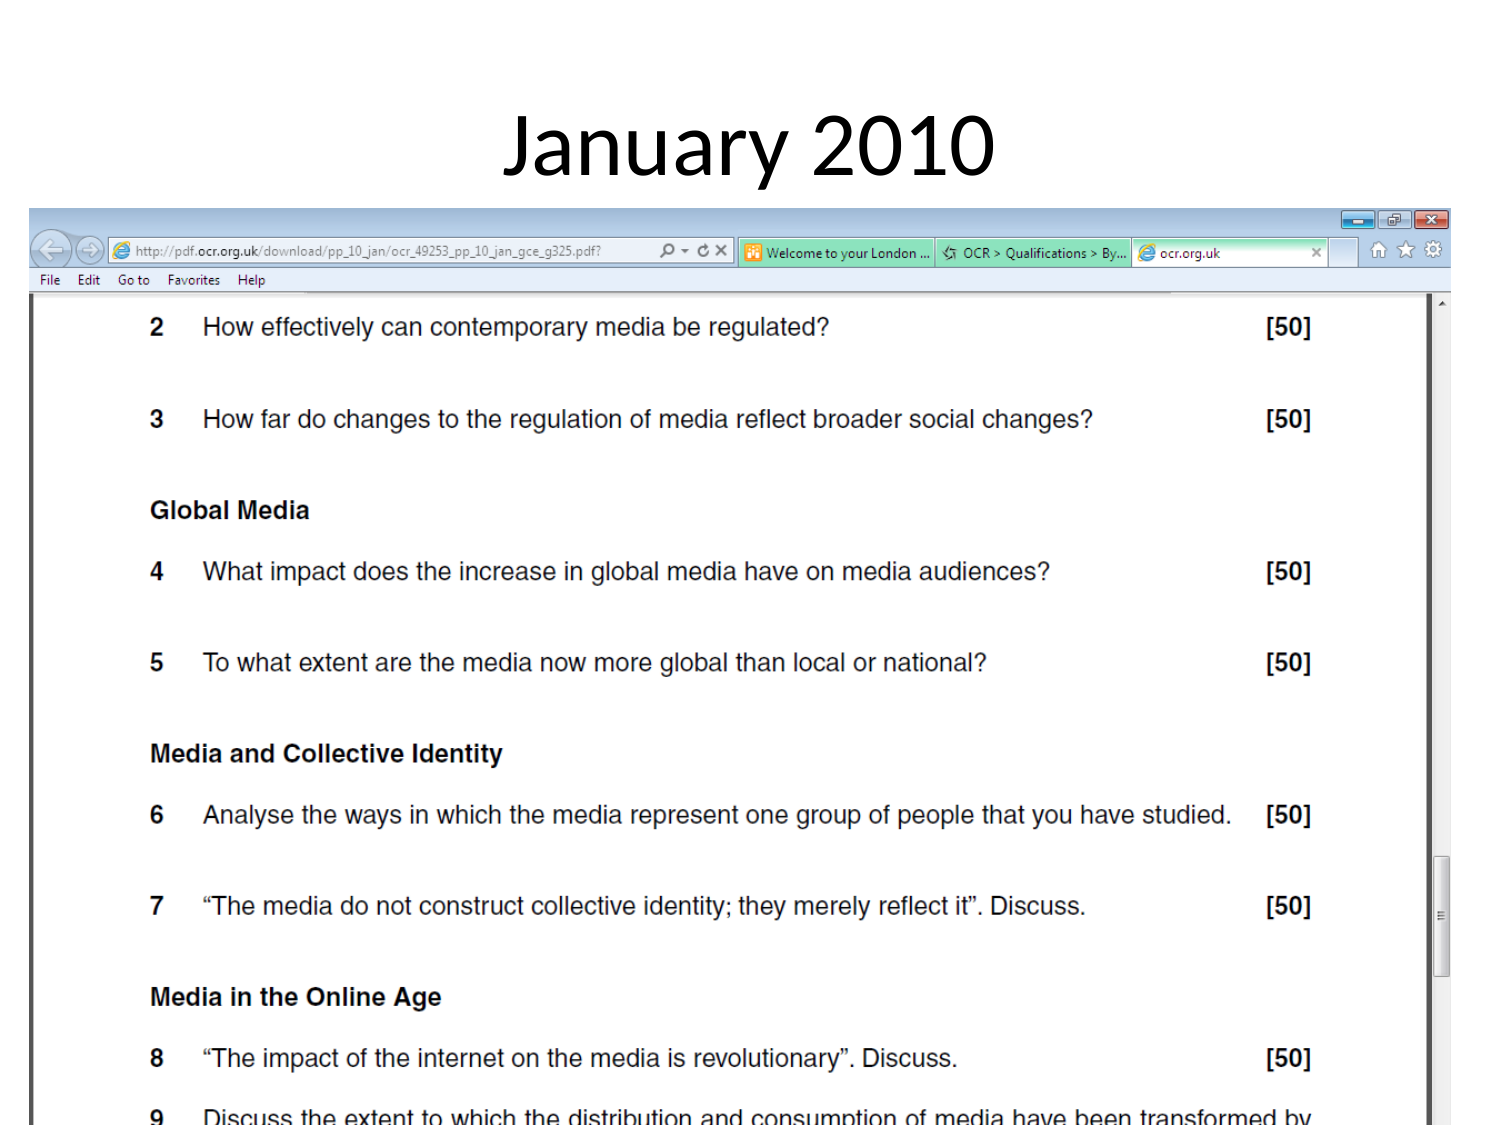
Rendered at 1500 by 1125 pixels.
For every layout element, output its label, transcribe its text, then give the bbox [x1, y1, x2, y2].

title January 2010 [75, 45, 1425, 207]
picture [29, 208, 1451, 1125]
